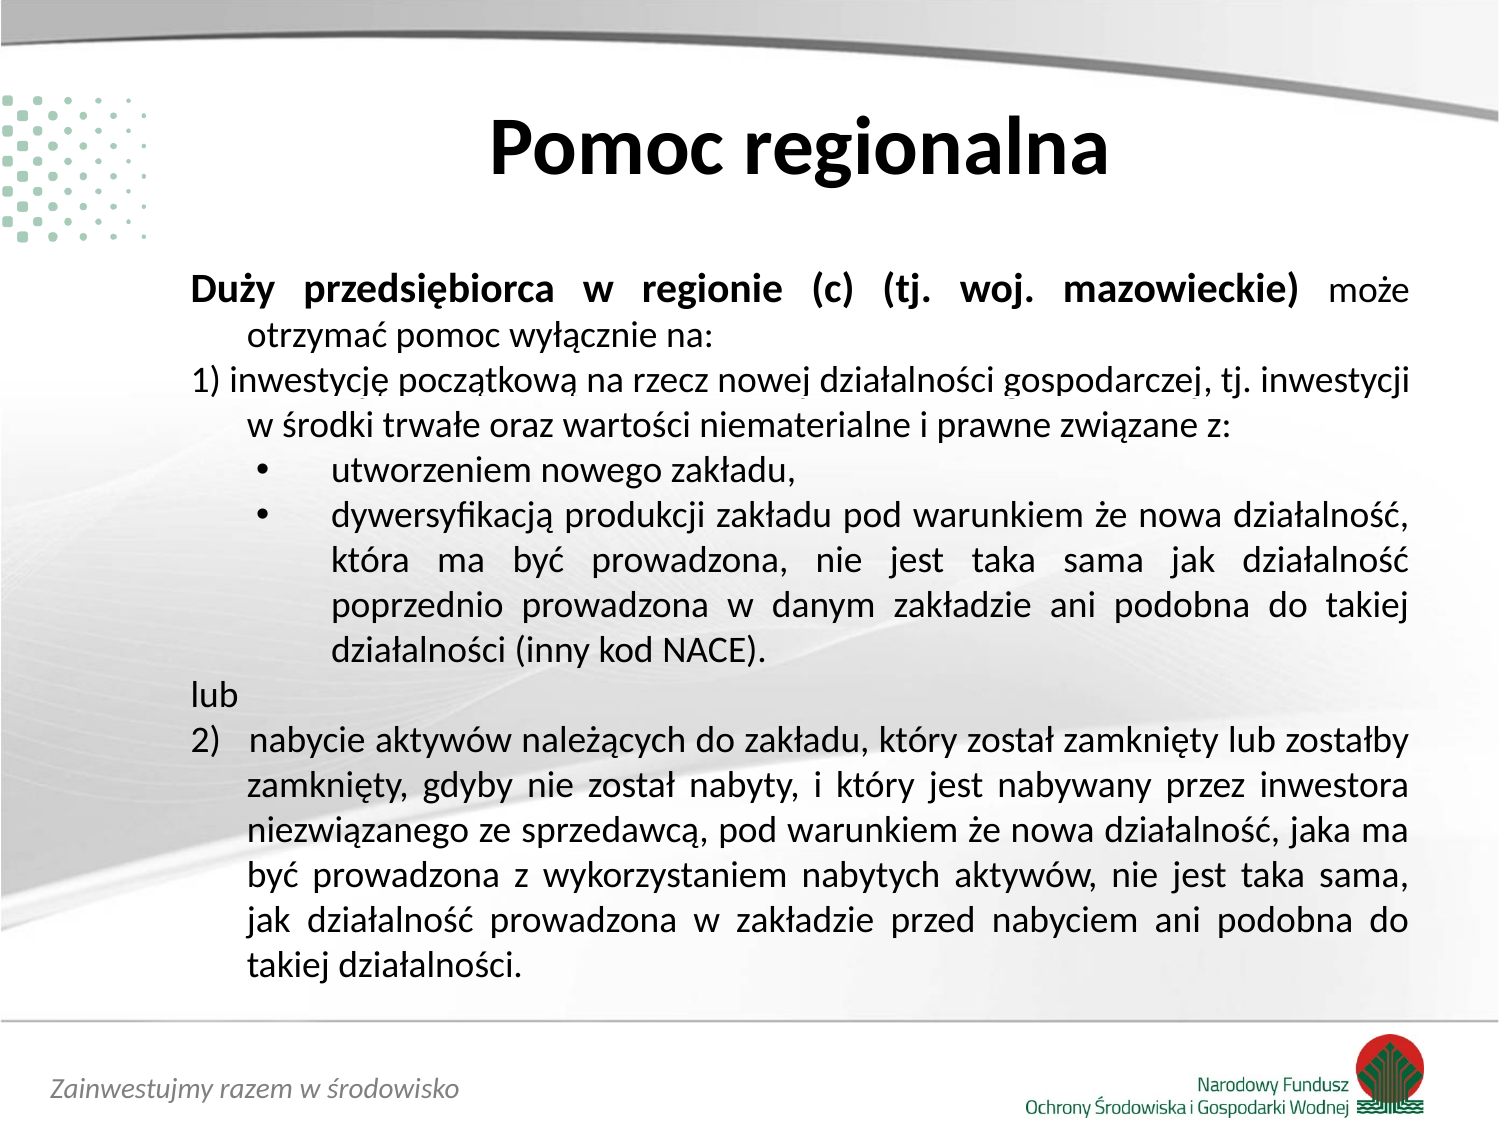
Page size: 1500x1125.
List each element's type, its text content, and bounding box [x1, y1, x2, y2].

picture [0, 0, 1499, 1023]
text_box Duży przedsiębiorca w regionie (c) (tj. woj. mazowieckie) może otrzymać pomoc wyłącznie na: 1) inwestycję początkową na rzecz nowej działalności gospodarczej, tj. inwestycji w środki trwałe oraz wartości niematerialne i prawne związane z: utworzeniem nowego zakładu, dywersyfikacją produkcji zakładu pod warunkiem że nowa działalność, która ma być prowadzona, nie jest taka sama jak działalność poprzednio prowadzona w danym zakładzie ani podobna do takiej działalności (inny kod NACE). lub 2) nabycie aktywów należących do zakładu, który został zamknięty lub zostałby zamknięty, gdyby nie został nabyty, i który jest nabywany przez inwestora niezwiązanego ze sprzedawcą, pod warunkiem że nowa działalność, jaka ma być prowadzona z wykorzystaniem nabytych aktywów, nie jest taka sama, jak działalność prowadzona w zakładzie przed nabyciem ani podobna do takiej działalności. [175, 208, 1425, 1005]
picture [1026, 1034, 1424, 1118]
text_box Pomoc regionalna [175, 78, 1425, 205]
